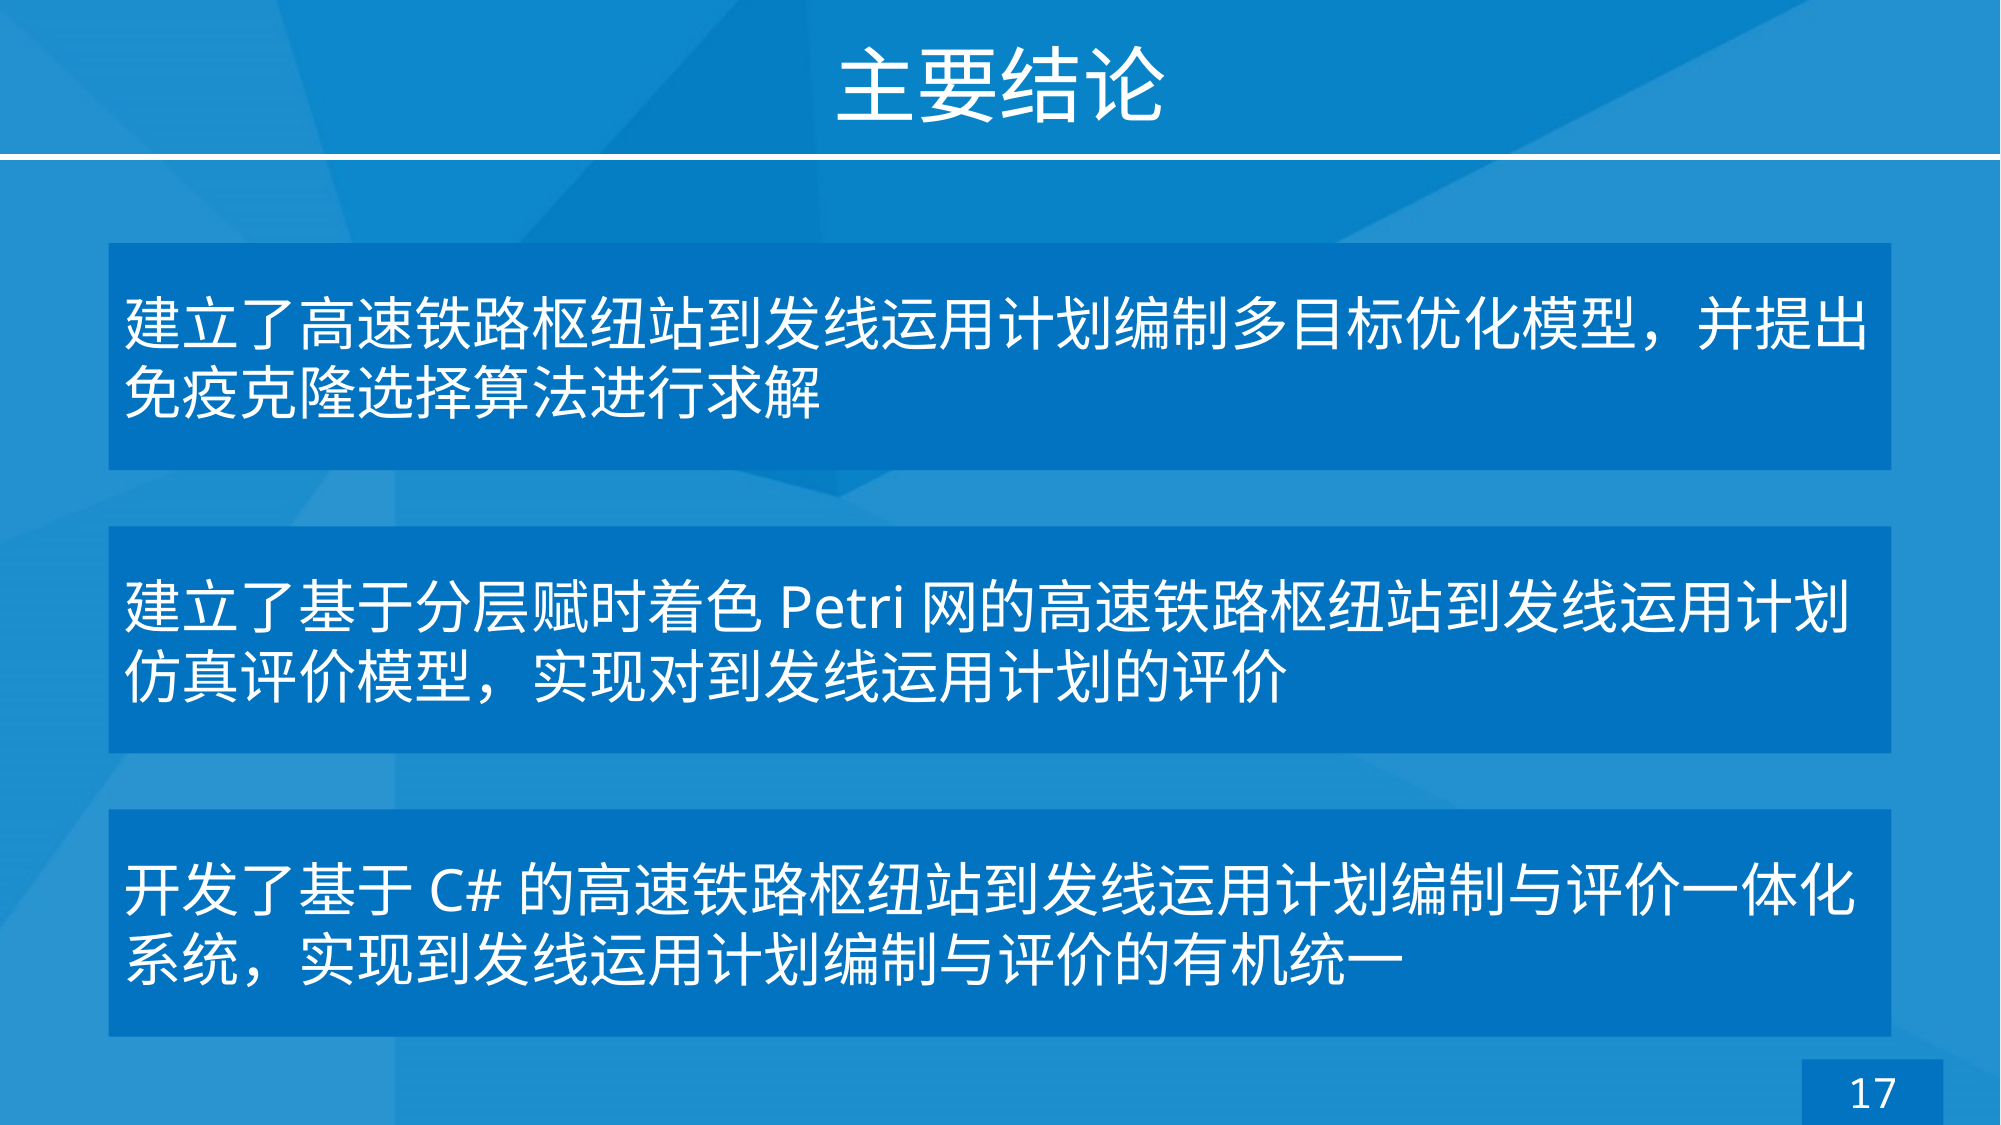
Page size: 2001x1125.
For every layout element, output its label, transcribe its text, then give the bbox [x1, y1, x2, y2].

text_box 开发了基于C#的高速铁路枢纽站到发线运用计划编制与评价一体化系统，实现到发线运用计划编制与评价的有机统一 [108, 808, 1892, 1038]
text_box 建立了高速铁路枢纽站到发线运用计划编制多目标优化模型，并提出免疫克隆选择算法进行求解 [108, 242, 1892, 471]
text_box 主要结论 [736, 25, 1264, 132]
text_box 17 [1801, 1059, 1944, 1125]
text_box 建立了基于分层赋时着色Petri网的高速铁路枢纽站到发线运用计划仿真评价模型，实现对到发线运用计划的评价 [108, 525, 1892, 754]
picture [0, 0, 2001, 1125]
